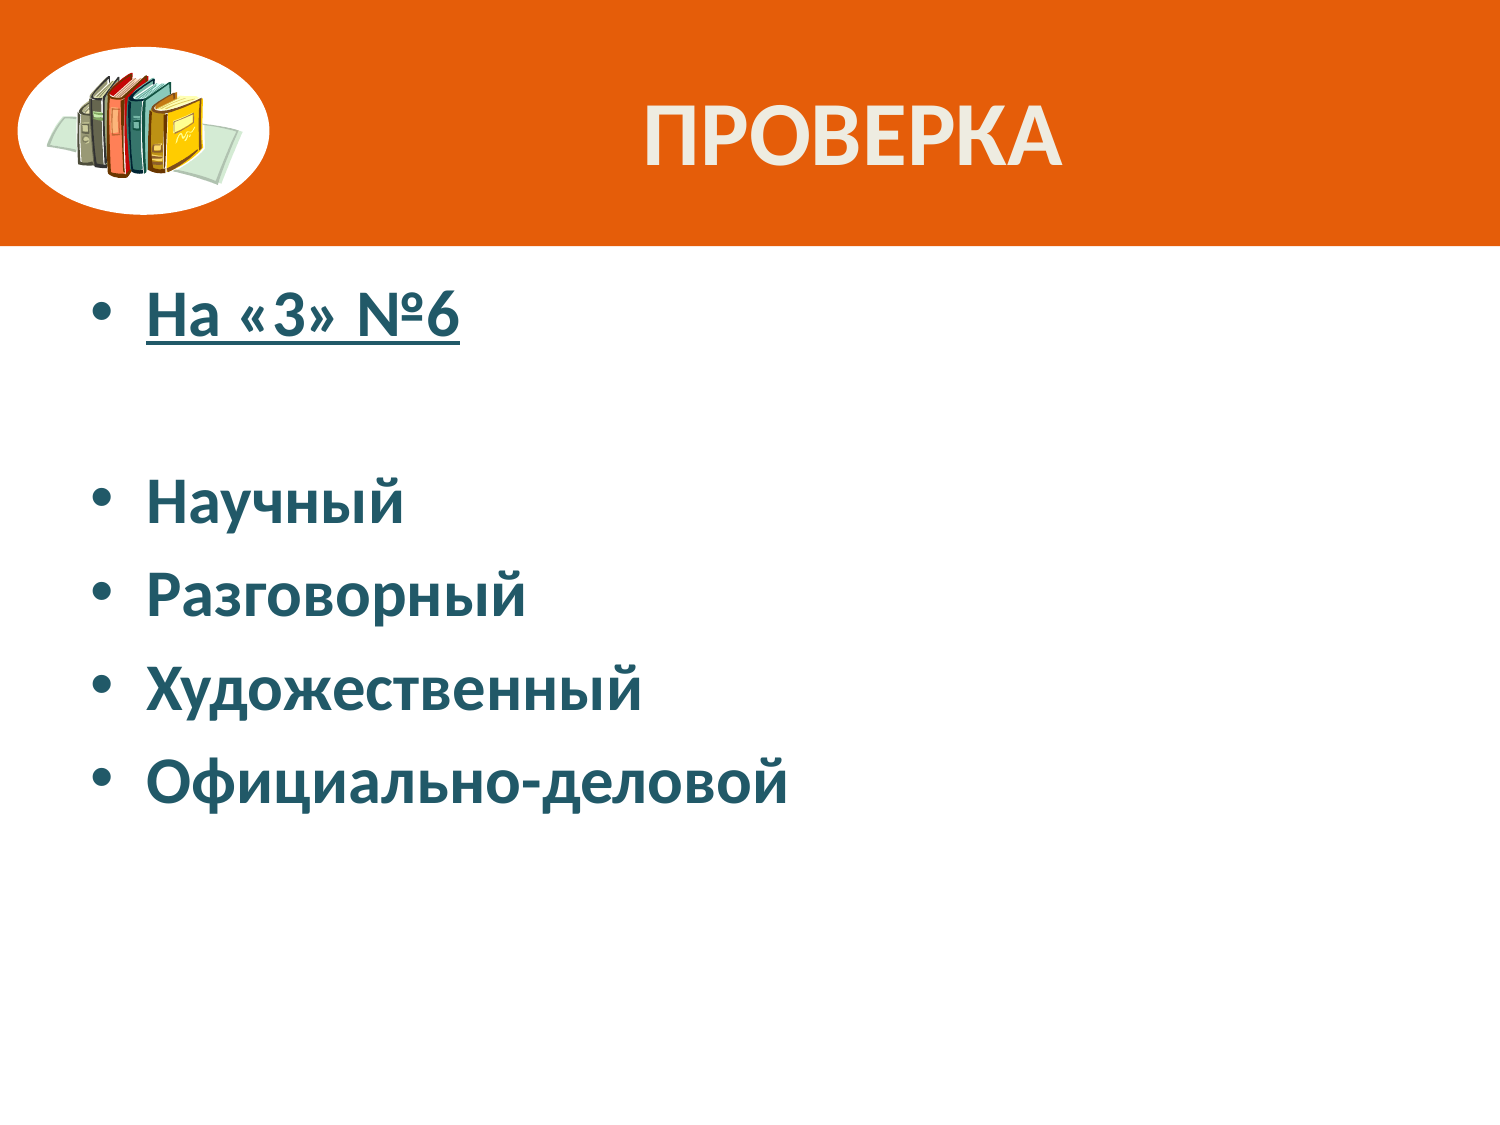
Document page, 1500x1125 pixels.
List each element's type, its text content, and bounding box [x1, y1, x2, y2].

title проверка [281, 35, 1425, 223]
list На «3» №6 Научный Разговорный Художественный Официально-деловой [75, 262, 1425, 1005]
